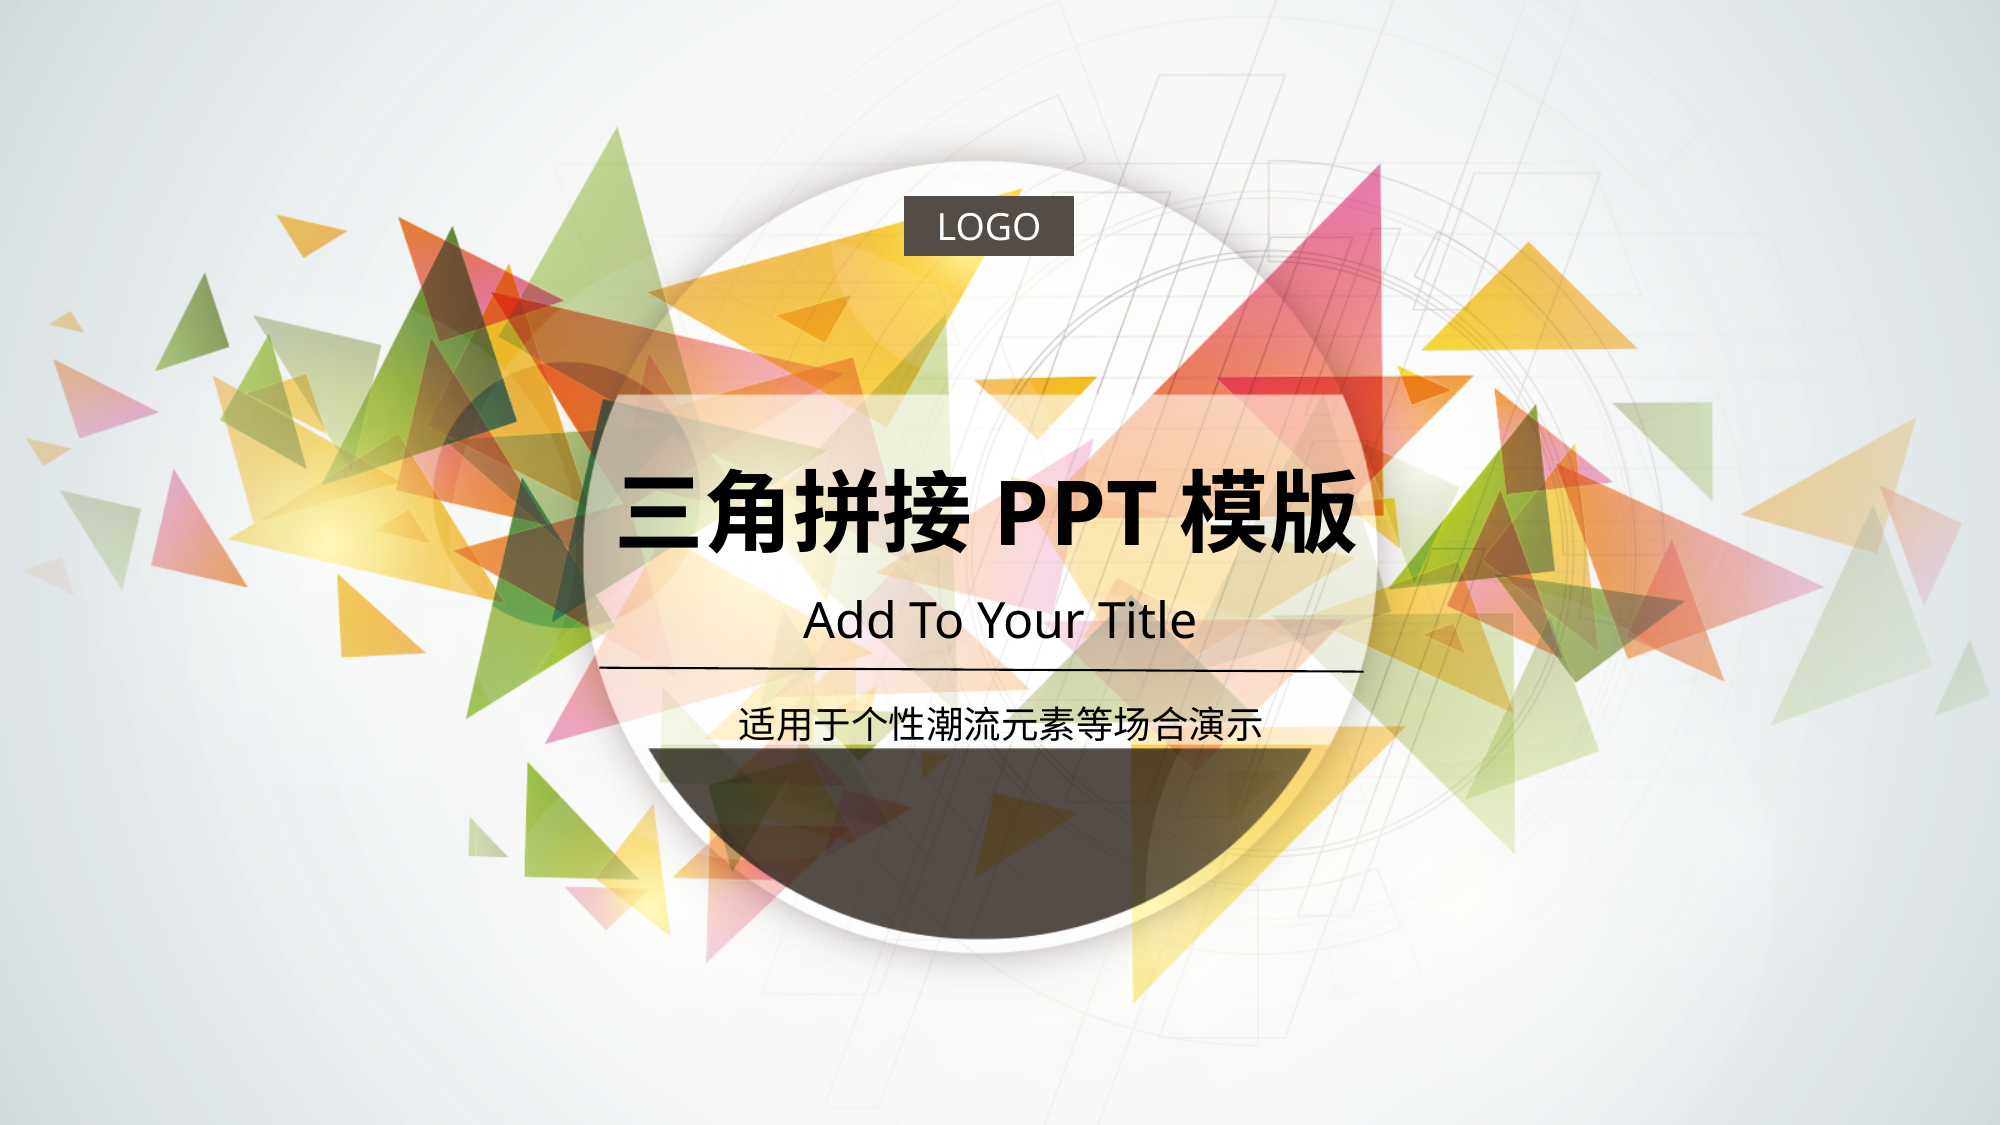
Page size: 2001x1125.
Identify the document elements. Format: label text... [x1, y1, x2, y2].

text_box 三角拼接PPT模版 [512, 447, 1461, 572]
text_box LOGO [903, 195, 1075, 257]
text_box 适用于个性潮流元素等场合演示 [578, 671, 1424, 754]
text_box Add To Your Title [710, 672, 1291, 680]
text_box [599, 667, 1364, 672]
text_box Add To Your Title [710, 556, 1291, 667]
picture [0, 0, 2000, 1125]
